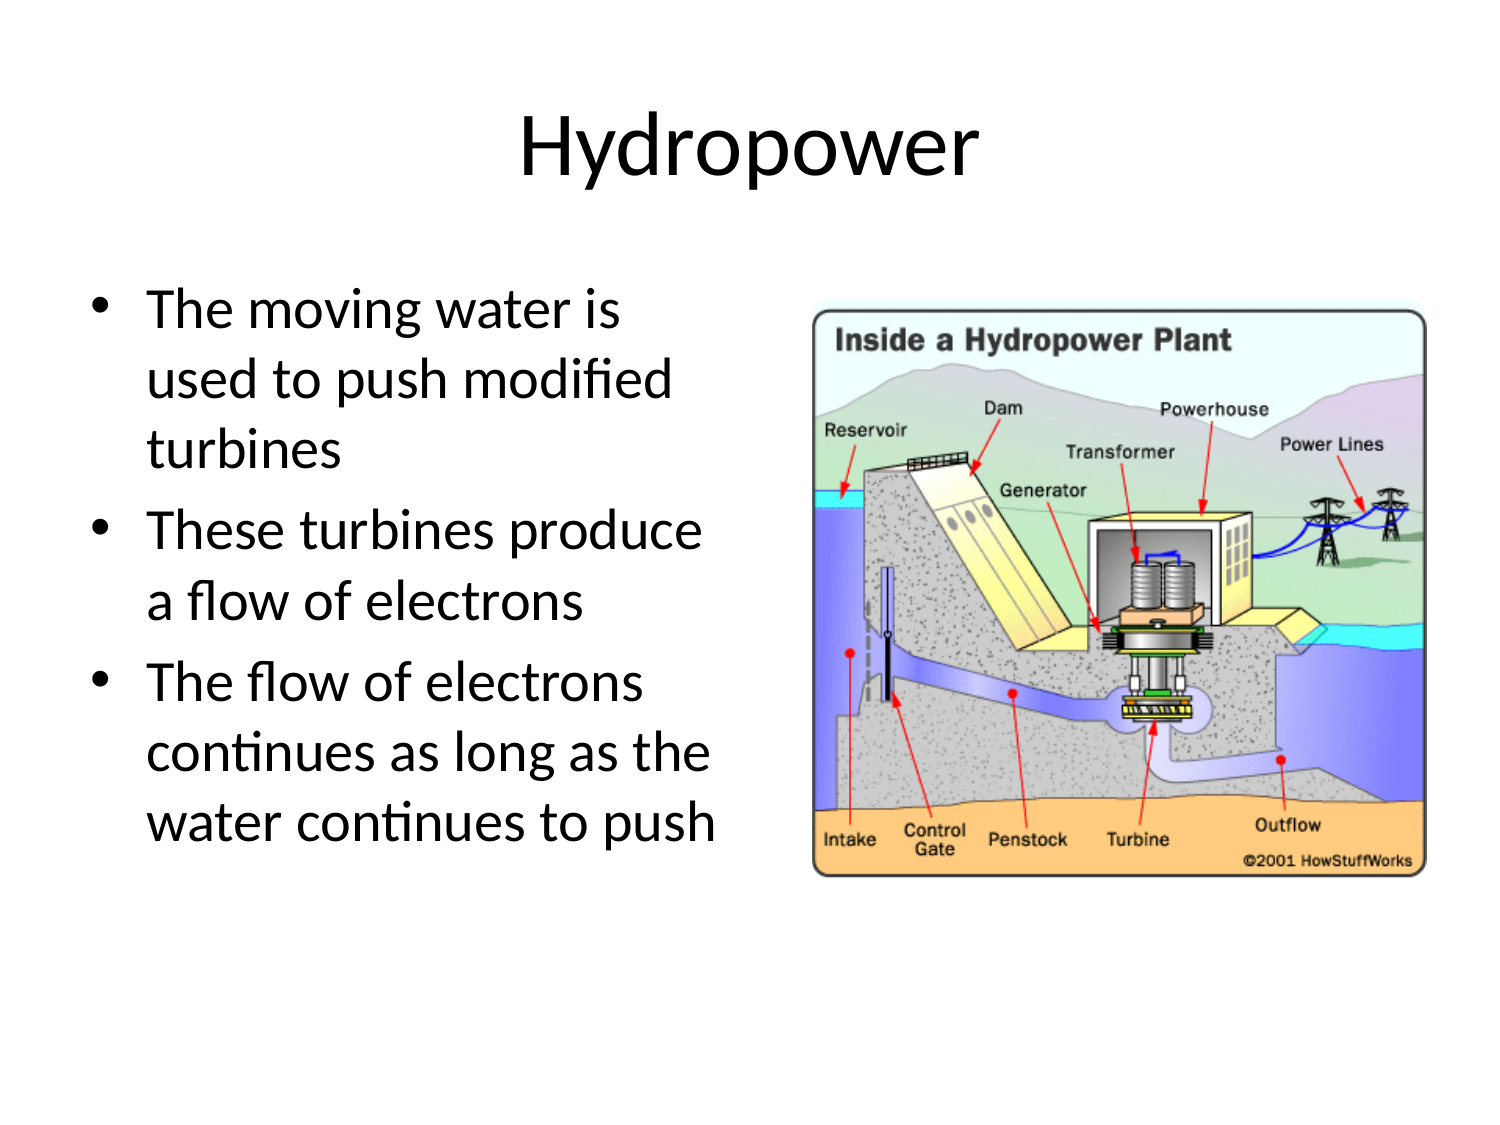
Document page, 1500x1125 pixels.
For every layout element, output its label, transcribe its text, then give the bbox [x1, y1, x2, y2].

list The moving water is used to push modified turbines These turbines produce a flow of electrons The flow of electrons continues as long as the water continues to push [75, 262, 738, 1005]
picture [812, 299, 1427, 879]
title Hydropower [75, 45, 1425, 233]
